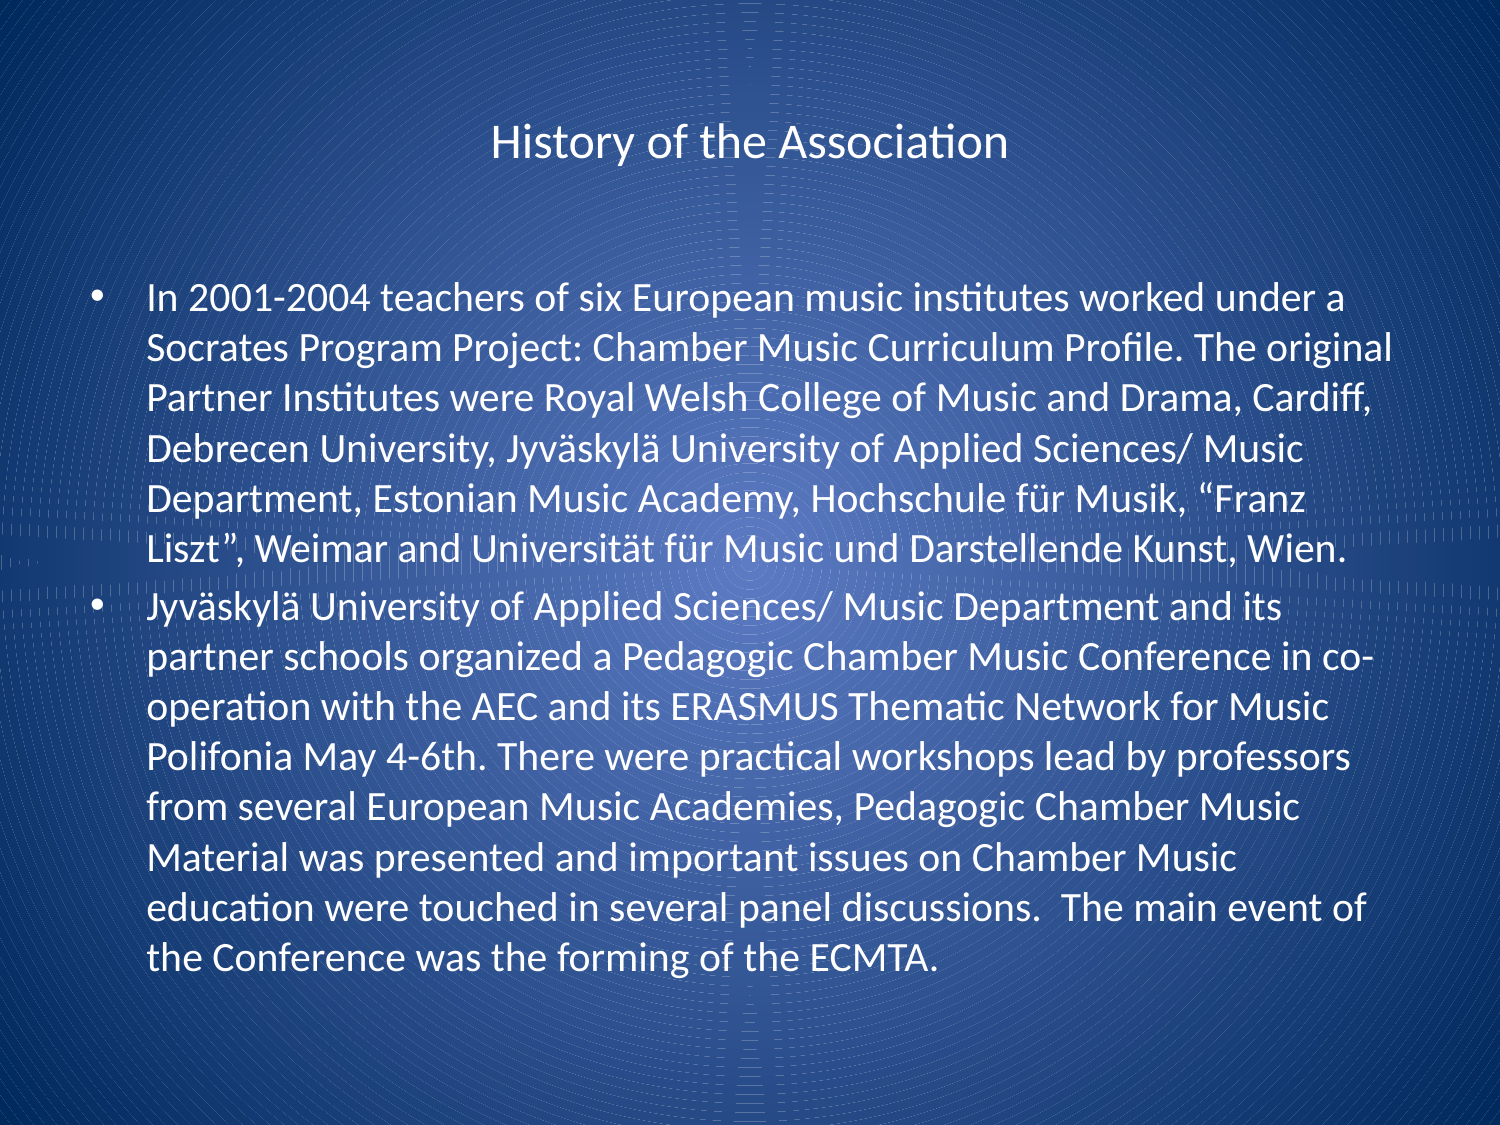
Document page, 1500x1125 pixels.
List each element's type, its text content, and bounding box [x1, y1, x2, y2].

title History of the Association [75, 45, 1425, 233]
list In 2001-2004 teachers of six European music institutes worked under a Socrates Program Project: Chamber Music Curriculum Profile. The original Partner Institutes were Royal Welsh College of Music and Drama, Cardiff, Debrecen University, Jyväskylä University of Applied Sciences/ Music Department, Estonian Music Academy, Hochschule für Musik, “Franz Liszt”, Weimar and Universität für Music und Darstellende Kunst, Wien. Jyväskylä University of Applied Sciences/ Music Department and its partner schools organized a Pedagogic Chamber Music Conference in co-operation with the AEC and its ERASMUS Thematic Network for Music Polifonia May 4-6th. There were practical workshops lead by professors from several European Music Academies, Pedagogic Chamber Music Material was presented and important issues on Chamber Music education were touched in several panel discussions. The main event of the Conference was the forming of the ECMTA. [75, 262, 1425, 1005]
